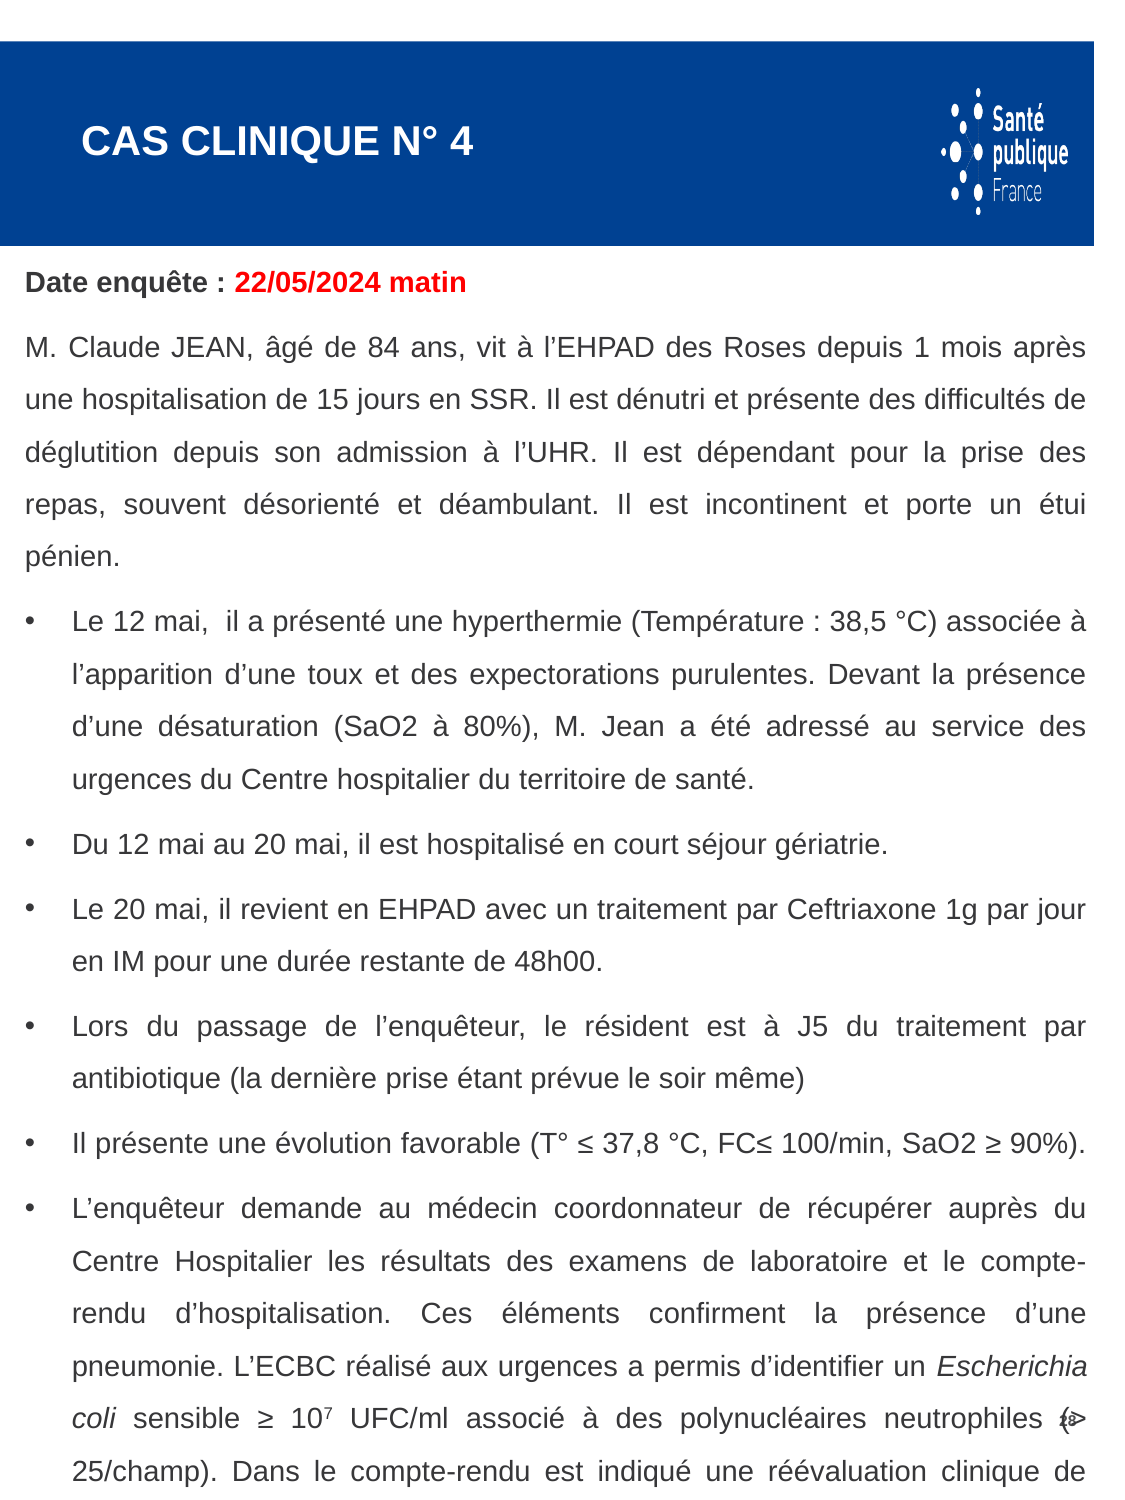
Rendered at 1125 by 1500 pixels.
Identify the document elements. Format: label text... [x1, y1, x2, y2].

title Cas clinique n° 4 [75, 41, 908, 245]
list Date enquête : 22/05/2024 matin M. Claude JEAN, âgé de 84 ans, vit à l’EHPAD des Roses depuis 1 mois après une hospitalisation de 15 jours en SSR. Il est dénutri et présente des difficultés de déglutition depuis son admission à l’UHR. Il est dépendant pour la prise des repas, souvent désorienté et déambulant. Il est incontinent et porte un étui pénien. Le 12 mai, il a présenté une hyperthermie (Température : 38,5 °C) associée à l’apparition d’une toux et des expectorations purulentes. Devant la présence d’une désaturation (SaO2 à 80%), M. Jean a été adressé au service des urgences du Centre hospitalier du territoire de santé. Du 12 mai au 20 mai, il est hospitalisé en court séjour gériatrie. Le 20 mai, il revient en EHPAD avec un traitement par Ceftriaxone 1g par jour en IM pour une durée restante de 48h00. Lors du passage de l’enquêteur, le résident est à J5 du traitement par antibiotique (la dernière prise étant prévue le soir même) Il présente une évolution favorable (T° ≤ 37,8 °C, FC≤ 100/min, SaO2 ≥ 90%). L’enquêteur demande au médecin coordonnateur de récupérer auprès du Centre Hospitalier les résultats des examens de laboratoire et le compte-rendu d’hospitalisation. Ces éléments confirment la présence d’une pneumonie. L’ECBC réalisé aux urgences a permis d’identifier un Escherichia coli sensible ≥ 107 UFC/ml associé à des polynucléaires neutrophiles (> 25/champ). Dans le compte-rendu est indiqué une réévaluation clinique de l’efficacité de l’ATB le 19/05/2024. [19, 245, 1094, 1483]
picture [941, 88, 1068, 215]
